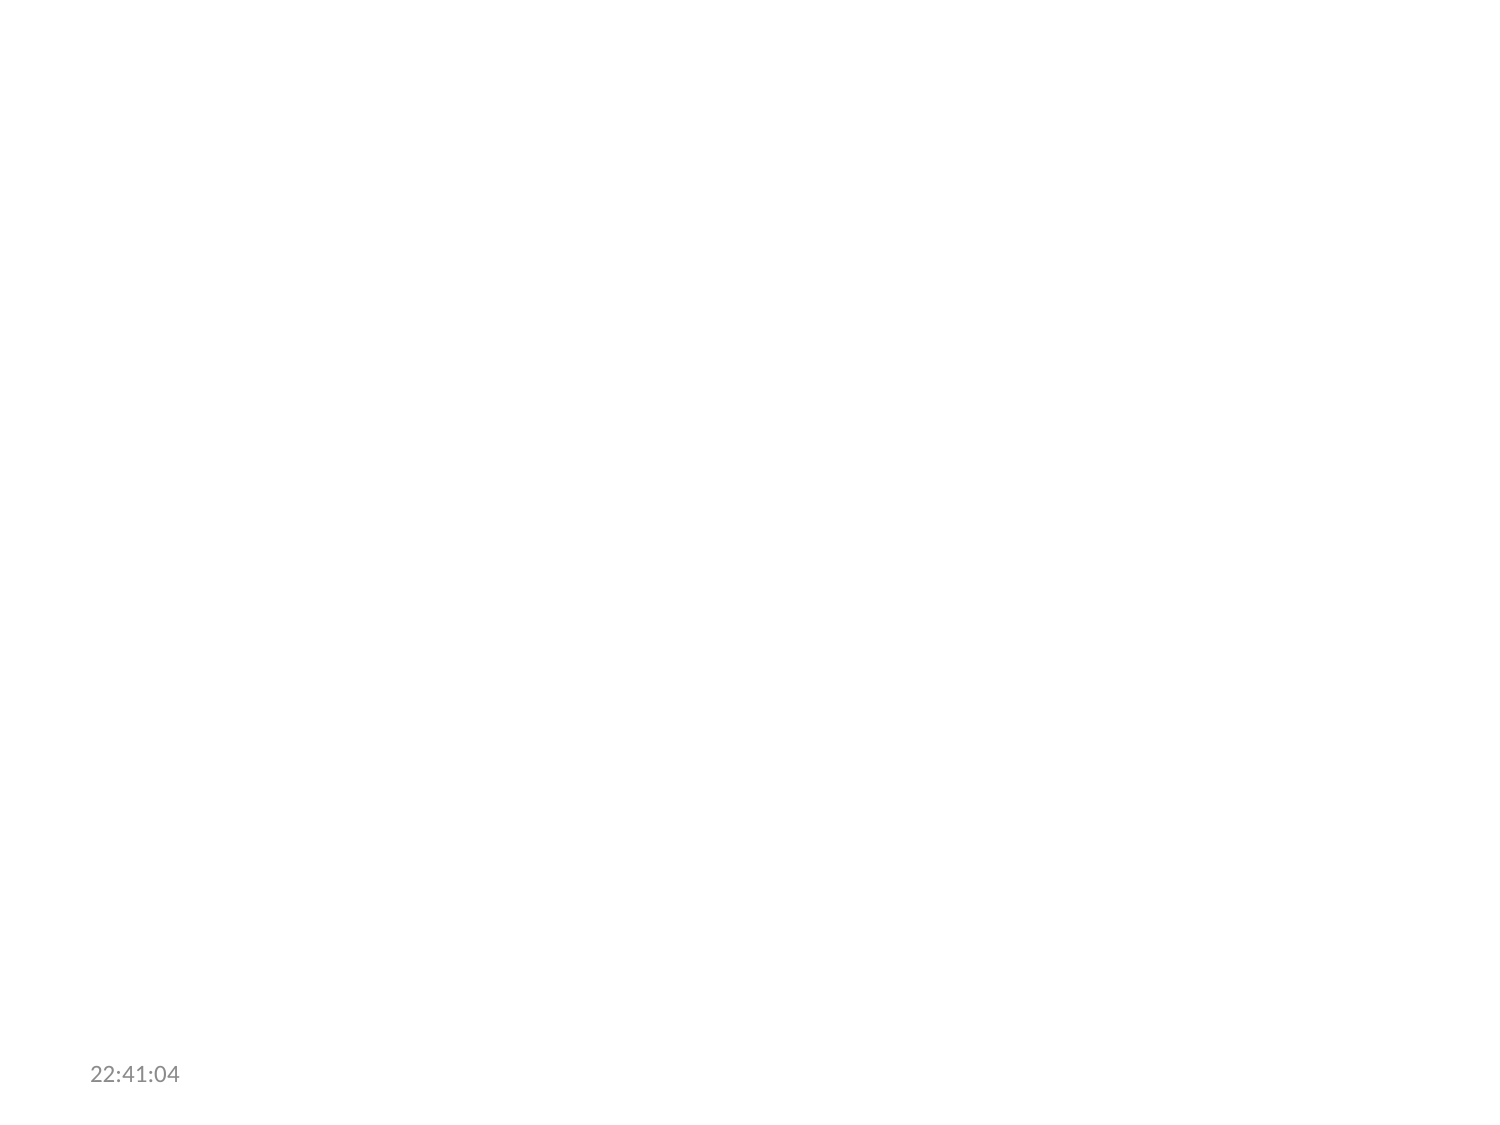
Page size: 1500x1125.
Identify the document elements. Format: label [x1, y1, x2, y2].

slide_number [75, 1042, 425, 1103]
